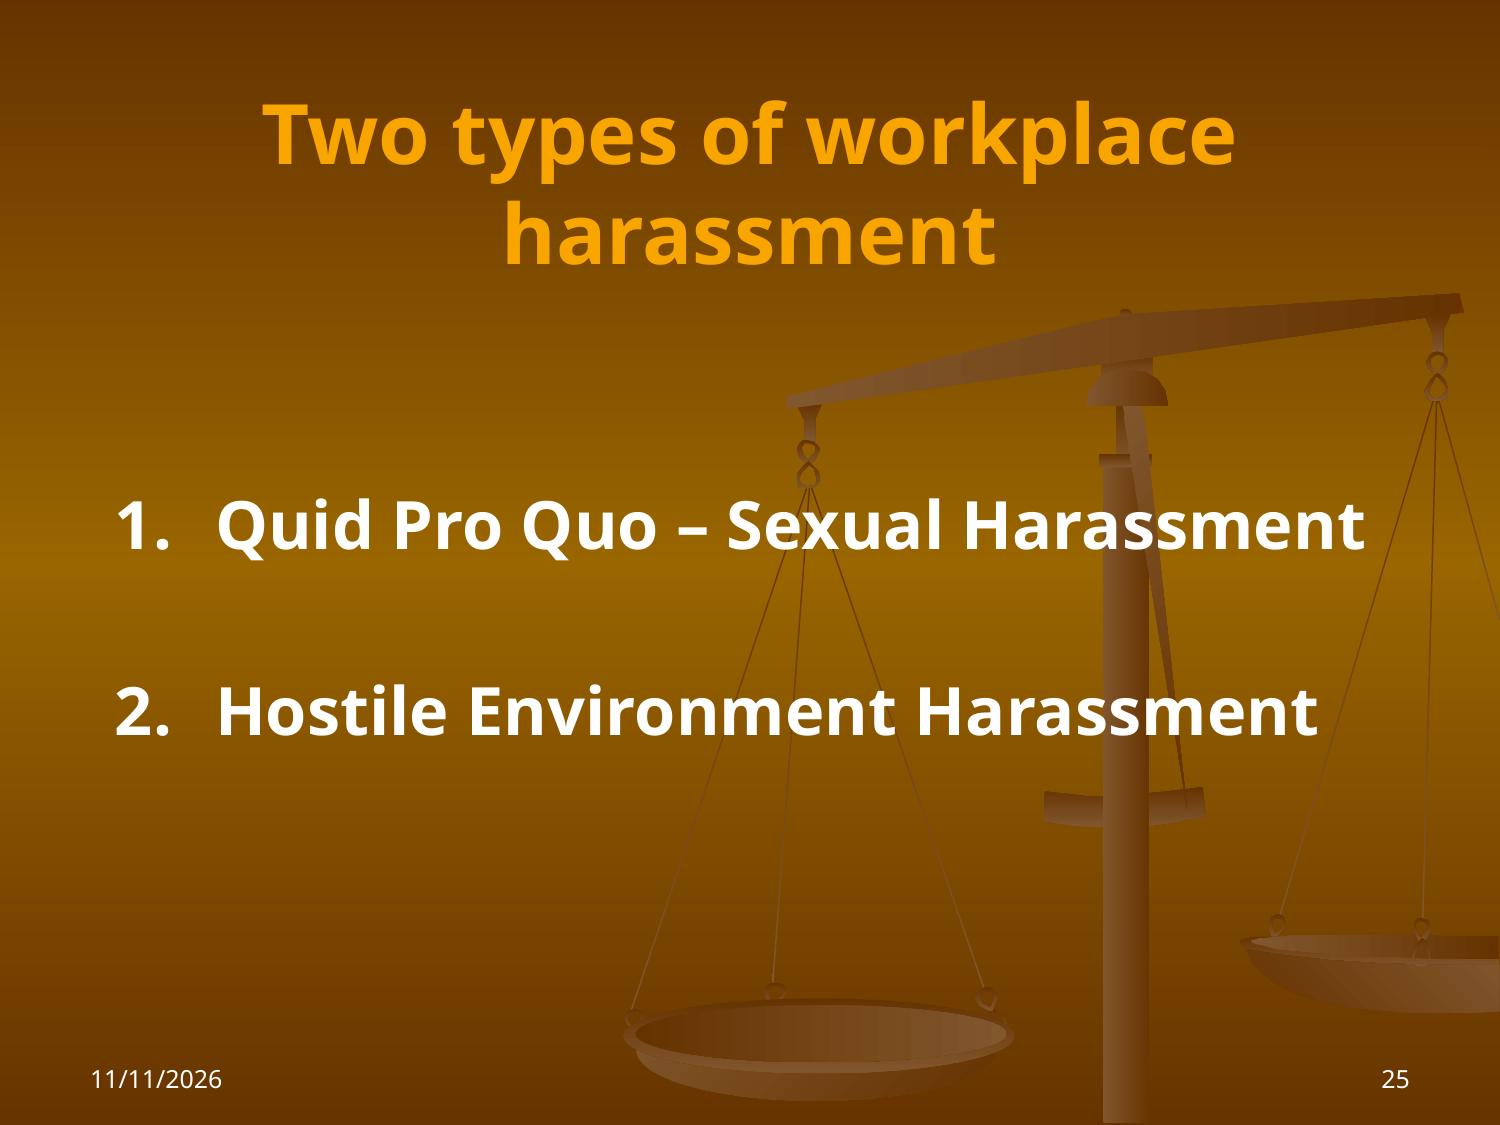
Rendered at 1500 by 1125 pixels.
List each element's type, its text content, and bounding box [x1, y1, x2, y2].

list 1. Quid Pro Quo – Sexual Harassment 2. Hostile Environment Harassment [99, 474, 1401, 826]
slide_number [74, 1029, 426, 1106]
title Two types of workplace harassment [74, 87, 1426, 276]
slide_number 25 [1074, 1029, 1426, 1106]
